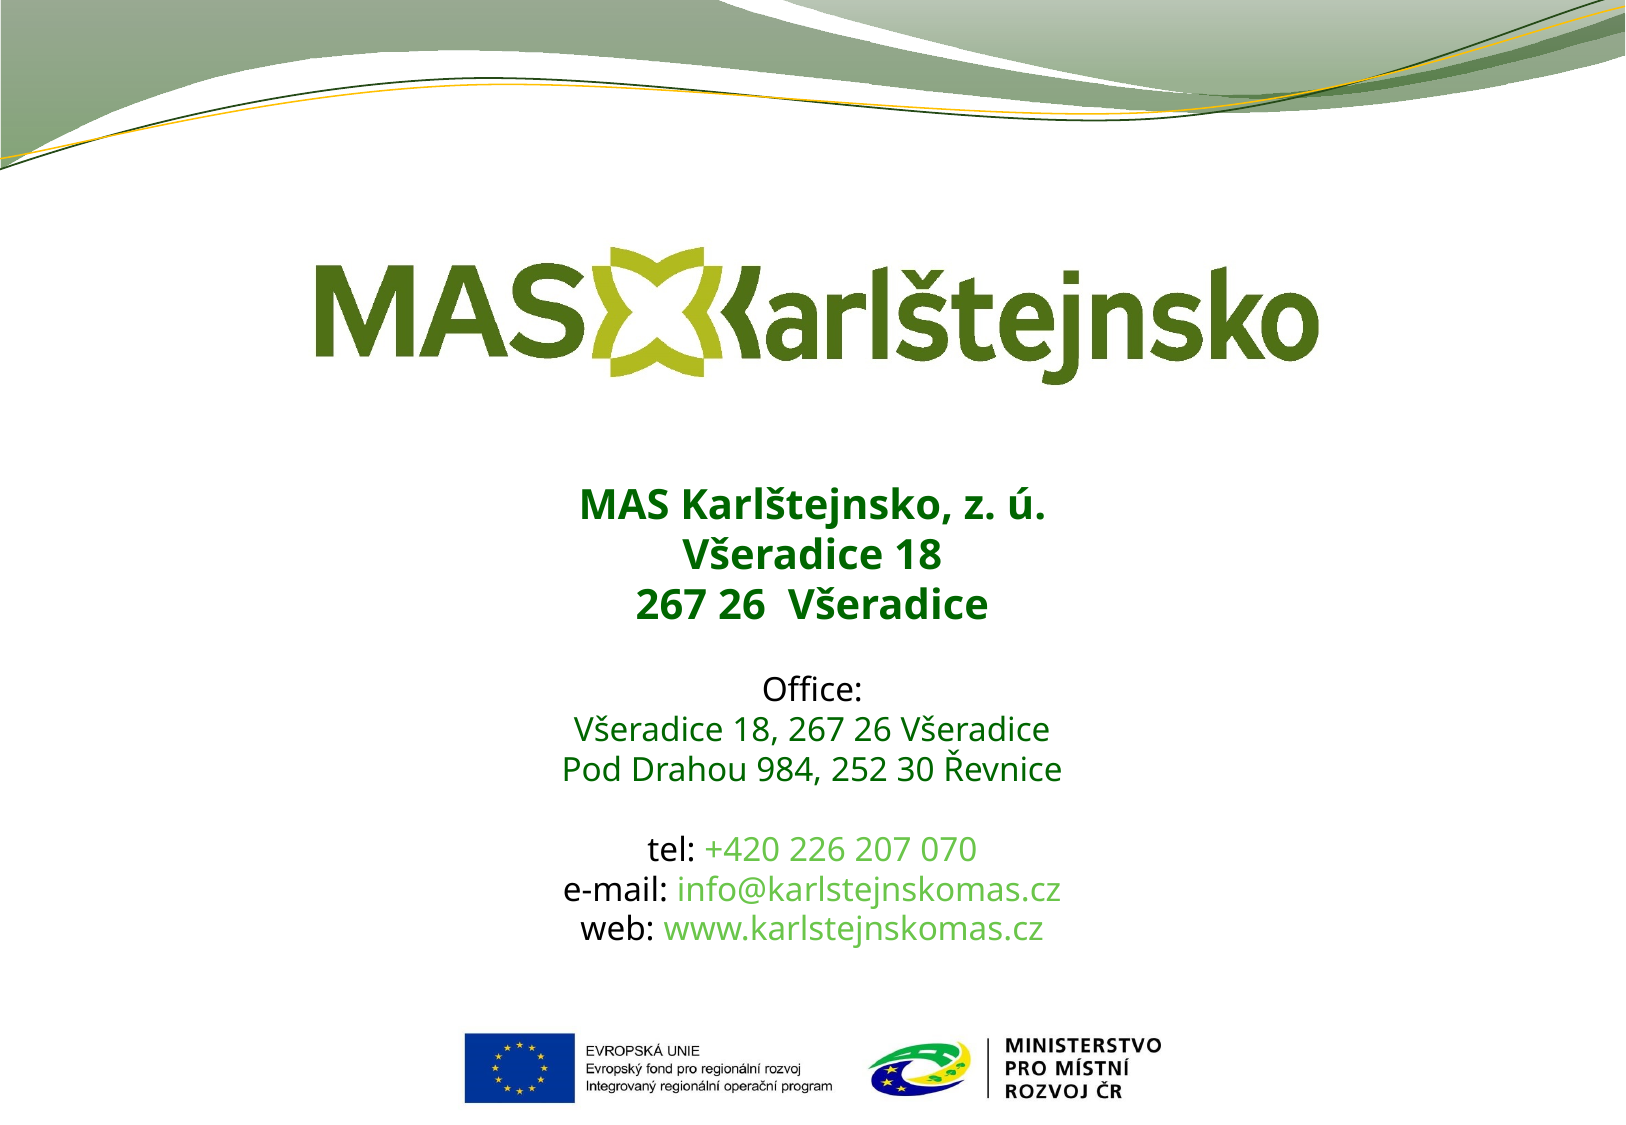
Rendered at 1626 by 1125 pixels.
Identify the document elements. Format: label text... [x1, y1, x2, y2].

picture [439, 1009, 1186, 1125]
text_box MAS Karlštejnsko, z. ú. Všeradice 18 267 26 Všeradice Office: Všeradice 18, 267 26 Všeradice Pod Drahou 984, 252 30 Řevnice tel: +420 226 207 070 e-mail: info@karlstejnskomas.cz web: www.karlstejnskomas.cz [416, 484, 1209, 1015]
picture [187, 150, 1437, 471]
